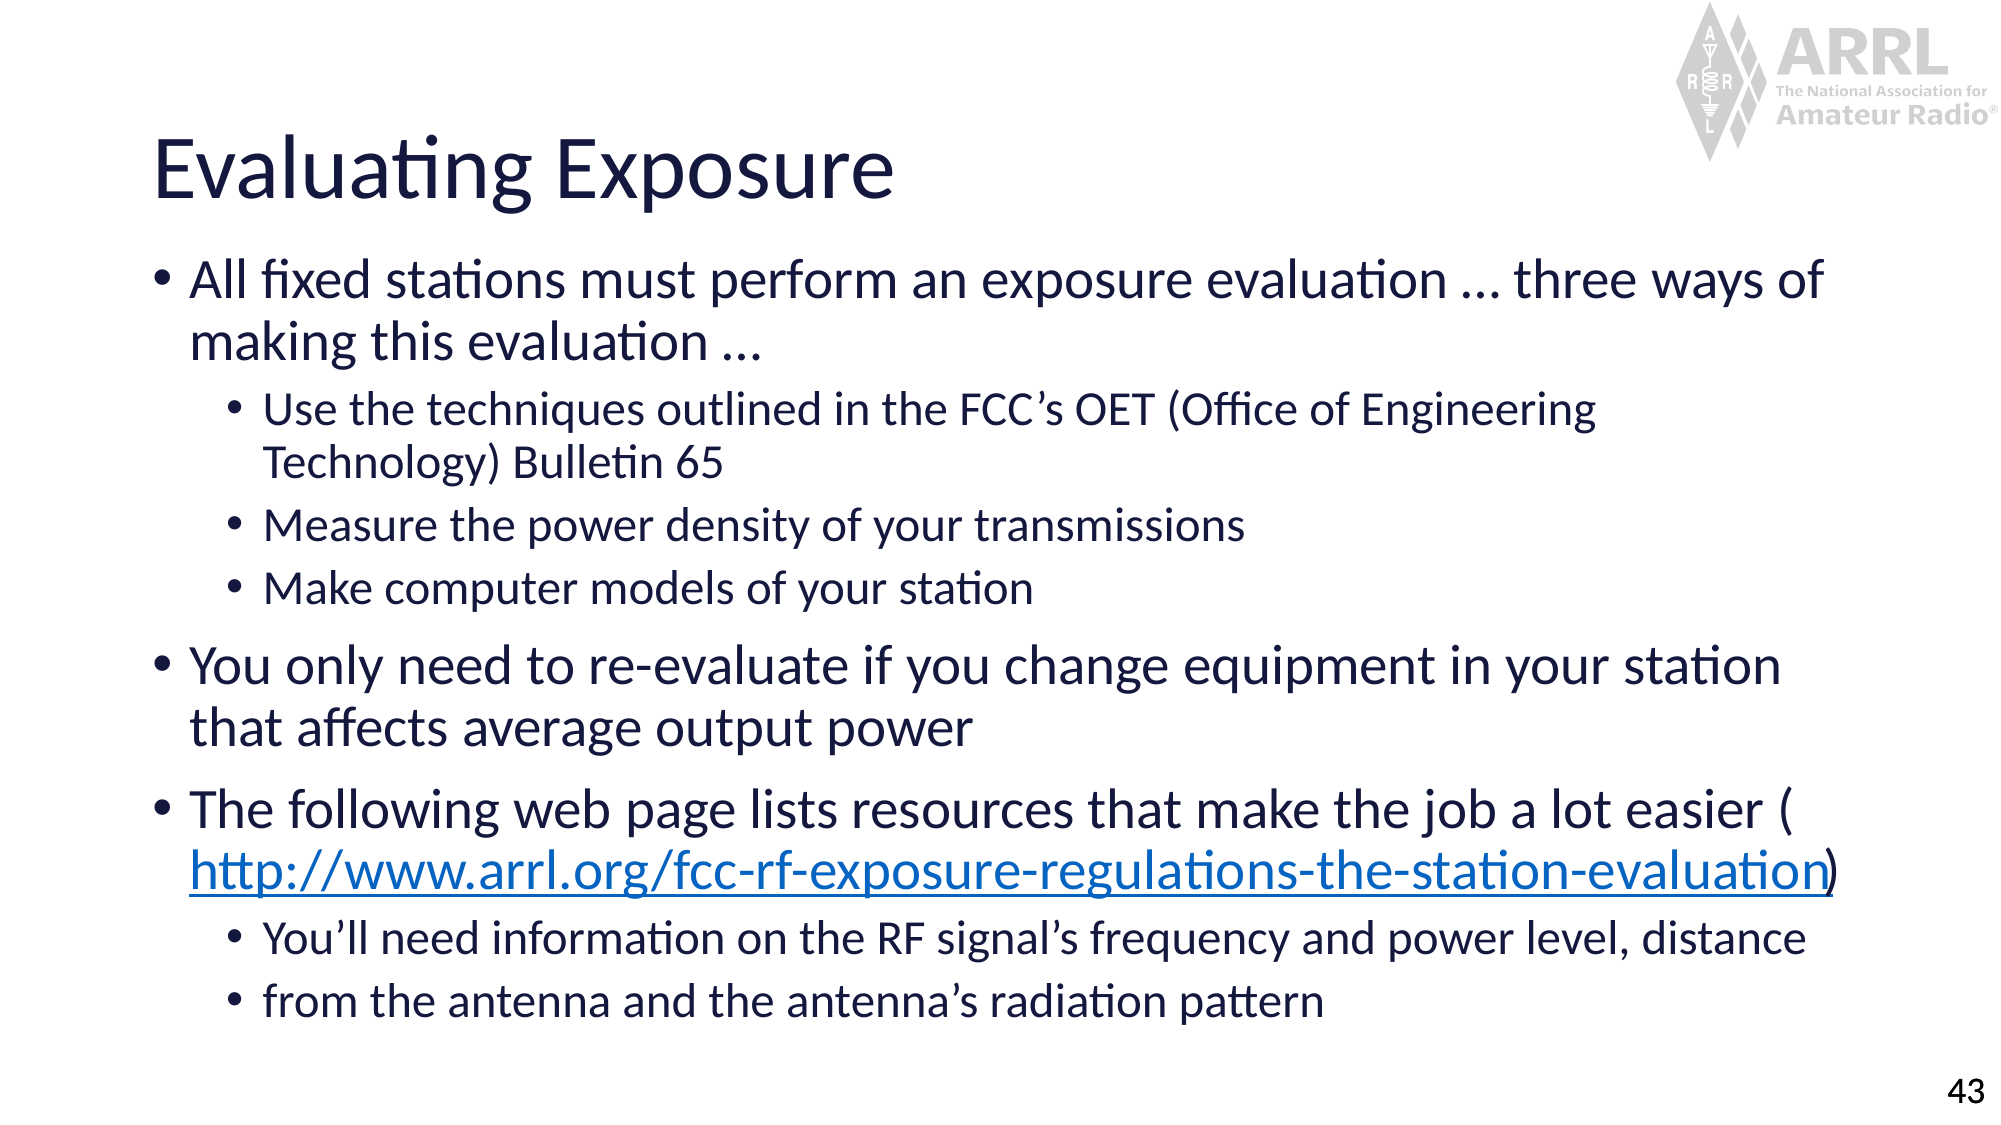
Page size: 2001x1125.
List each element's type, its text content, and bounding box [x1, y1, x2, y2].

picture [1674, 0, 2000, 164]
list All fixed stations must perform an exposure evaluation … three ways of making this evaluation … Use the techniques outlined in the FCC’s OET (Office of Engineering Technology) Bulletin 65 Measure the power density of your transmissions Make computer models of your station You only need to re-evaluate if you change equipment in your station that affects average output power The following web page lists resources that make the job a lot easier (http://www.arrl.org/fcc-rf-exposure-regulations-the-station-evaluation) You’ll need information on the RF signal’s frequency and power level, distance from the antenna and the antenna’s radiation pattern [137, 242, 1863, 1090]
title Evaluating Exposure [137, 59, 1863, 242]
